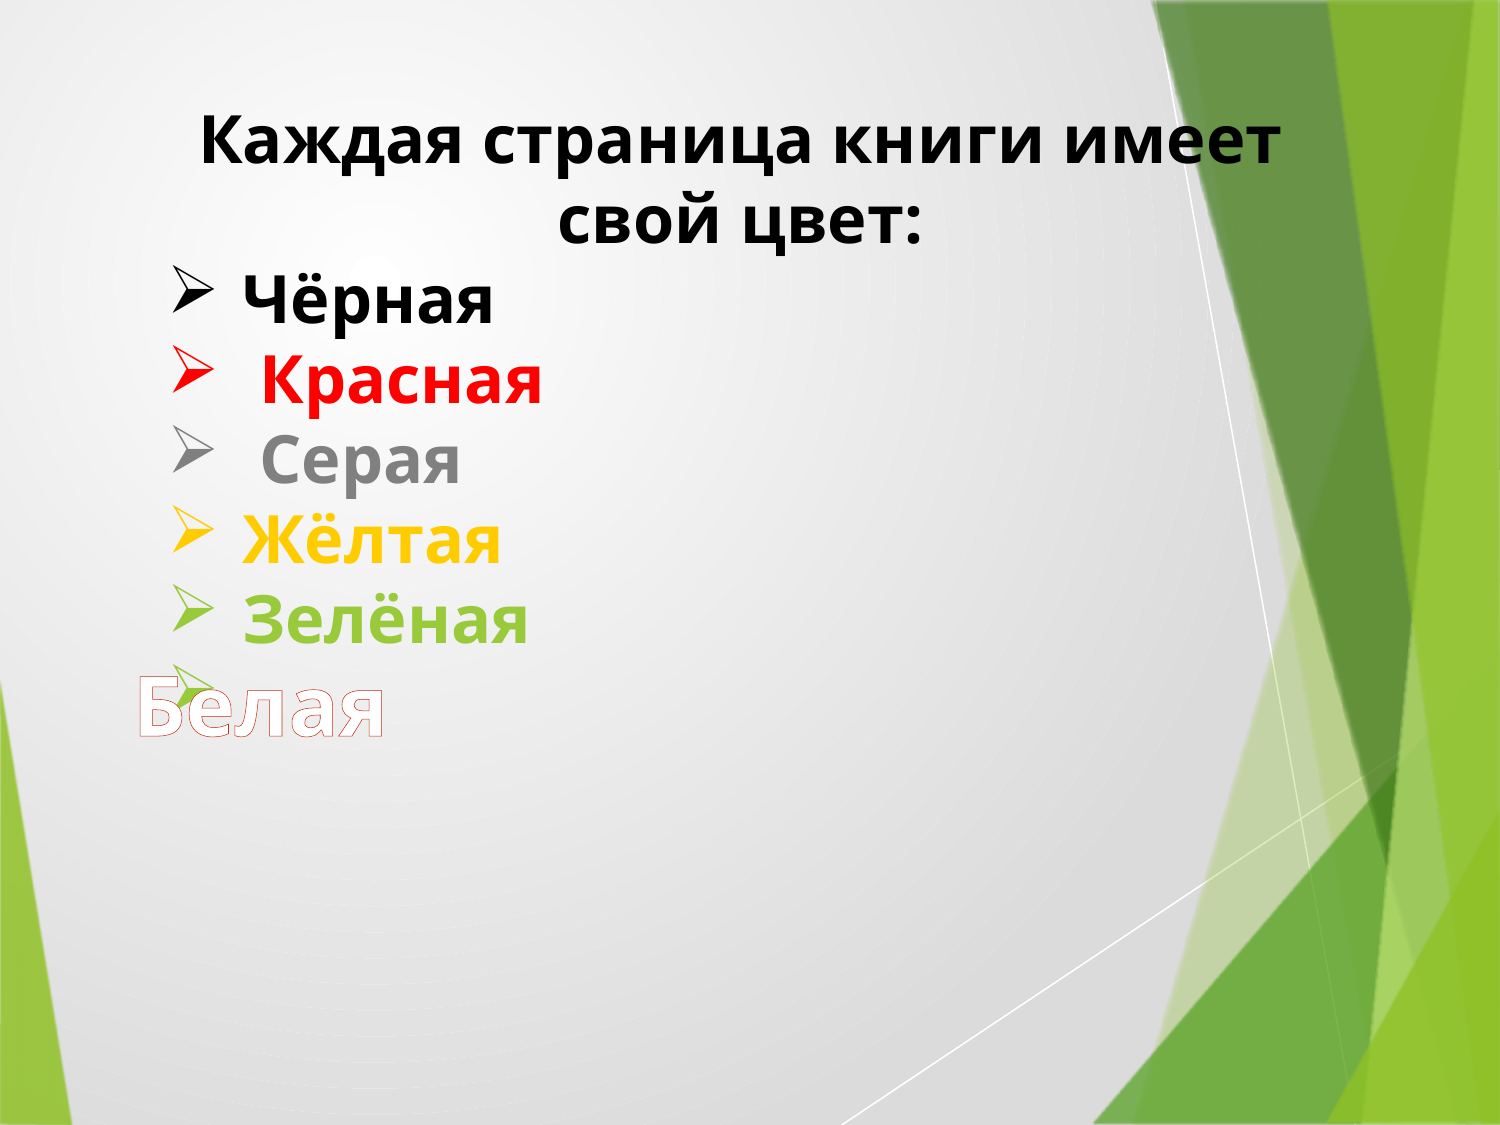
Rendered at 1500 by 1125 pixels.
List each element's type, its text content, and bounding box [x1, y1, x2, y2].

text_box Каждая страница книги имеет свой цвет: Чёрная Красная Серая Жёлтая Зелёная [152, 89, 1329, 745]
text_box Белая [29, 645, 492, 761]
